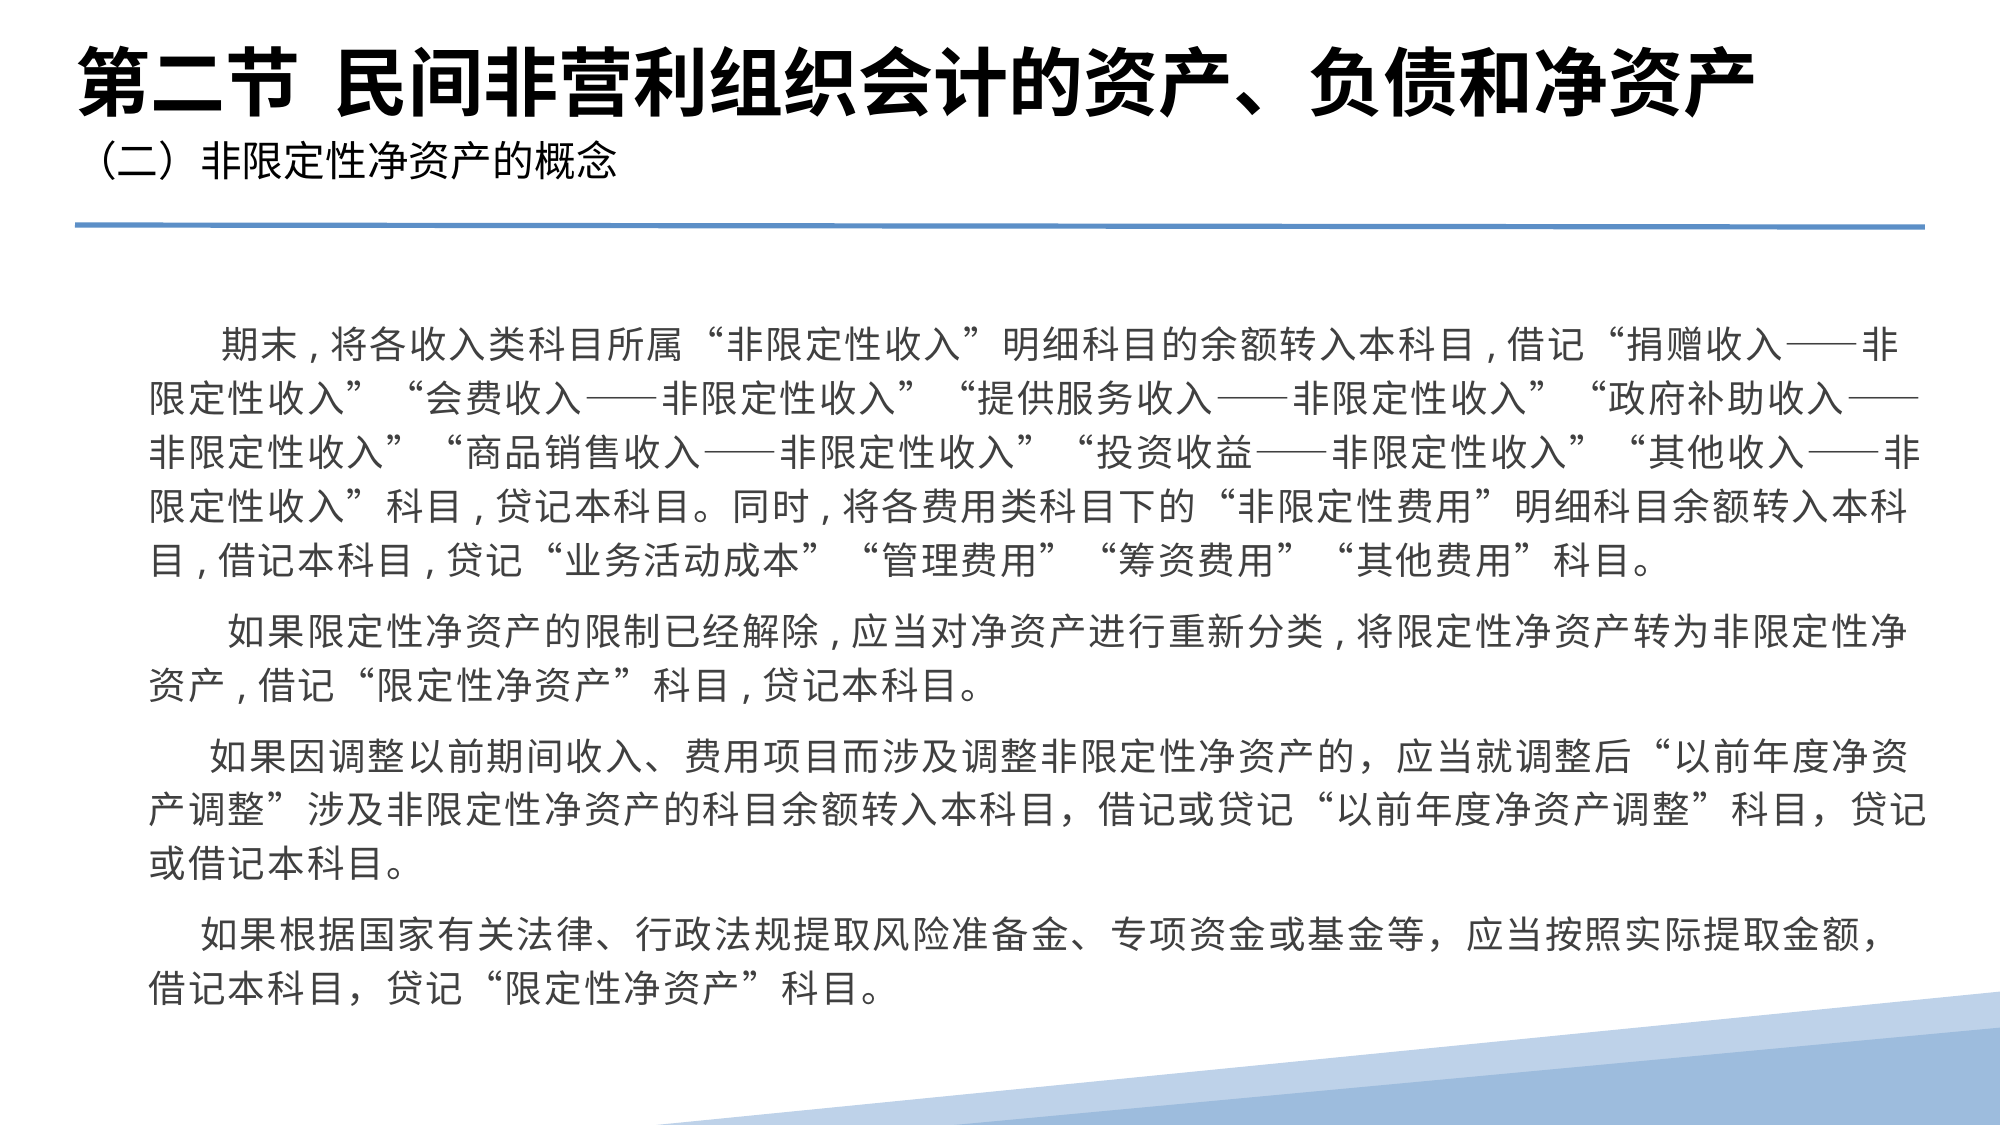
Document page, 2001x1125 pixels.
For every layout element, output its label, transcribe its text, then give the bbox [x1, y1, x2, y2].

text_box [656, 991, 2000, 1125]
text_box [74, 224, 1925, 228]
text_box 第二节 民间非营利组织会计的资产、负债和净资产 [75, 24, 1925, 124]
text_box 期末,将各收入类科目所属“非限定性收入”明细科目的余额转入本科目,借记“捐赠收入——非限定性收入”“会费收入——非限定性收入”“提供服务收入——非限定性收入”“政府补助收入——非限定性收入”“商品销售收入——非限定性收入”“投资收益——非限定性收入”“其他收入——非限定性收入”科目,贷记本科目。同时,将各费用类科目下的“非限定性费用”明细科目余额转入本科目,借记本科目,贷记“业务活动成本”“管理费用”“筹资费用”“其他费用”科目。 如果限定性净资产的限制已经解除,应当对净资产进行重新分类,将限定性净资产转为非限定性净资产,借记“限定性净资产”科目,贷记本科目。 如果因调整以前期间收入、费用项目而涉及调整非限定性净资产的，应当就调整后“以前年度净资产调整”涉及非限定性净资产的科目余额转入本科目，借记或贷记“以前年度净资产调整”科目，贷记或借记本科目。 如果根据国家有关法律、行政法规提取风险准备金、专项资金或基金等，应当按照实际提取金额，借记本科目，贷记“限定性净资产”科目。 [138, 252, 1952, 1071]
text_box （二）非限定性净资产的概念 [75, 124, 1925, 200]
